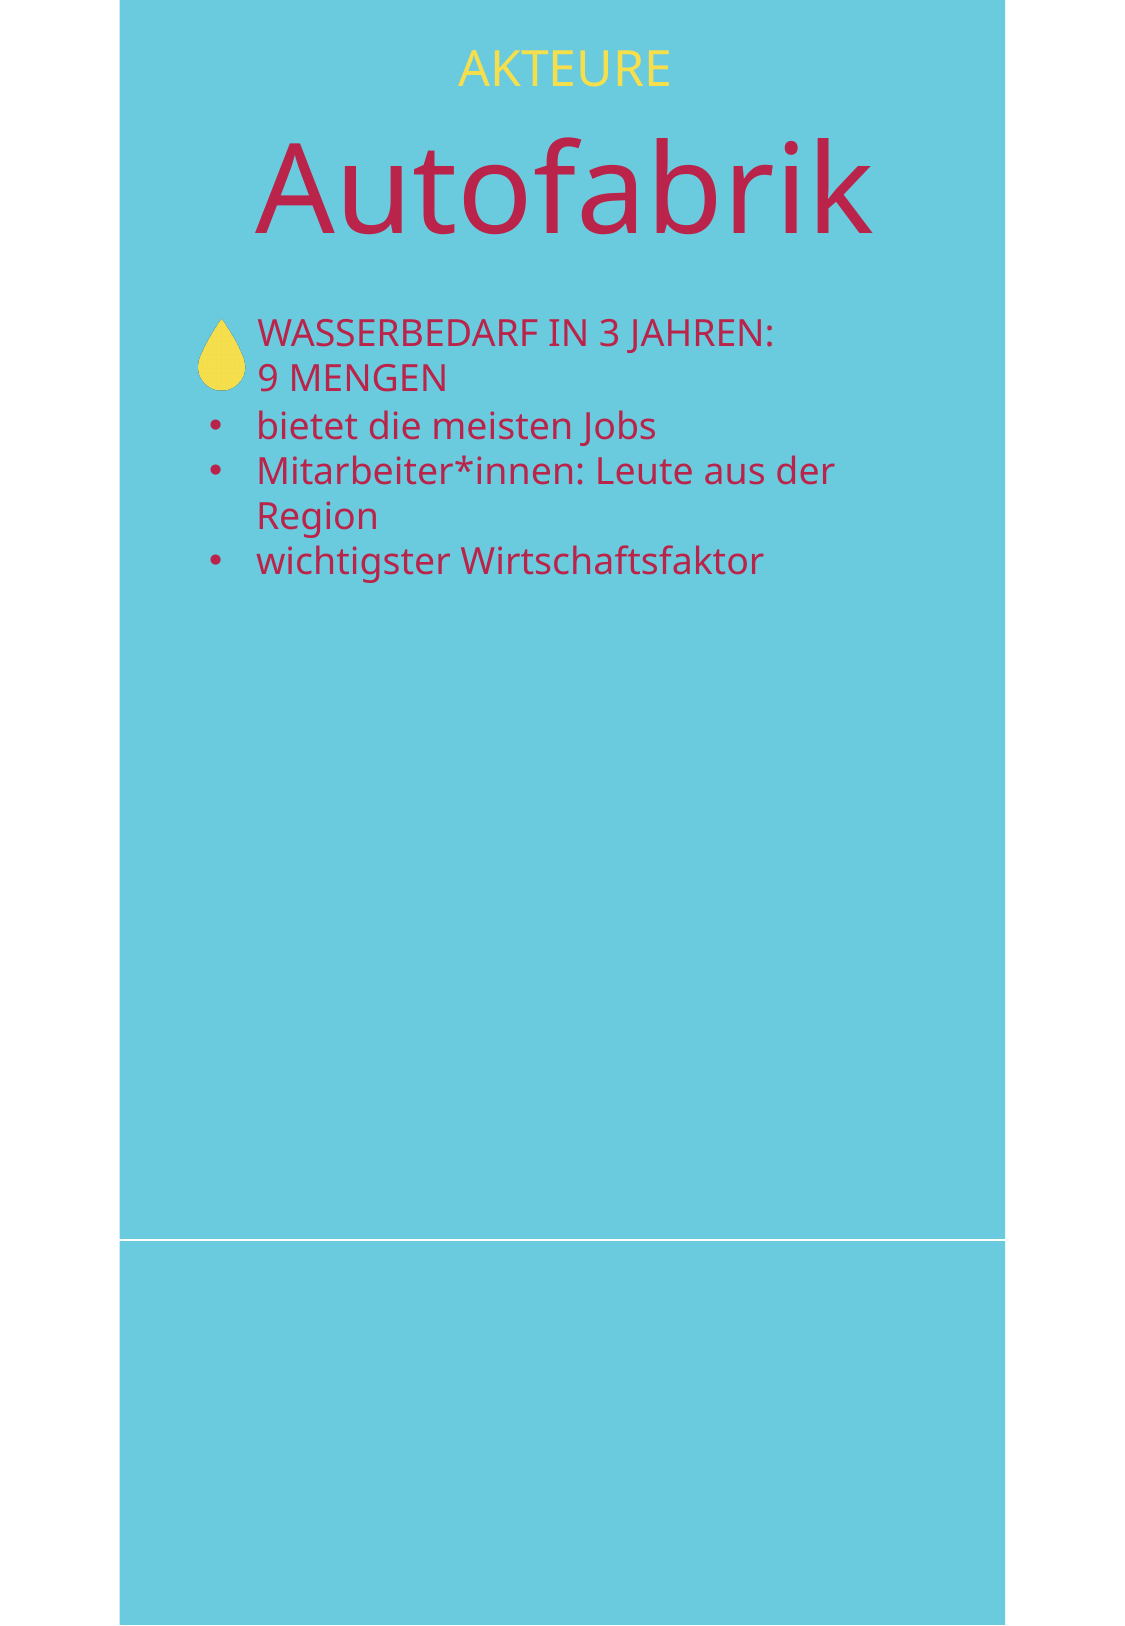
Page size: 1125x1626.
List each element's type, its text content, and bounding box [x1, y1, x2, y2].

text_box bietet die meisten Jobs Mitarbeiter*innen: Leute aus der Region wichtigster Wirtschaftsfaktor [194, 400, 936, 634]
text_box [0, 0, 1125, 1240]
text_box [119, 1240, 1006, 1625]
text_box WASSERBEDARF IN 3 JAHREN: 9 MENGEN [242, 301, 972, 407]
picture [176, 309, 267, 400]
